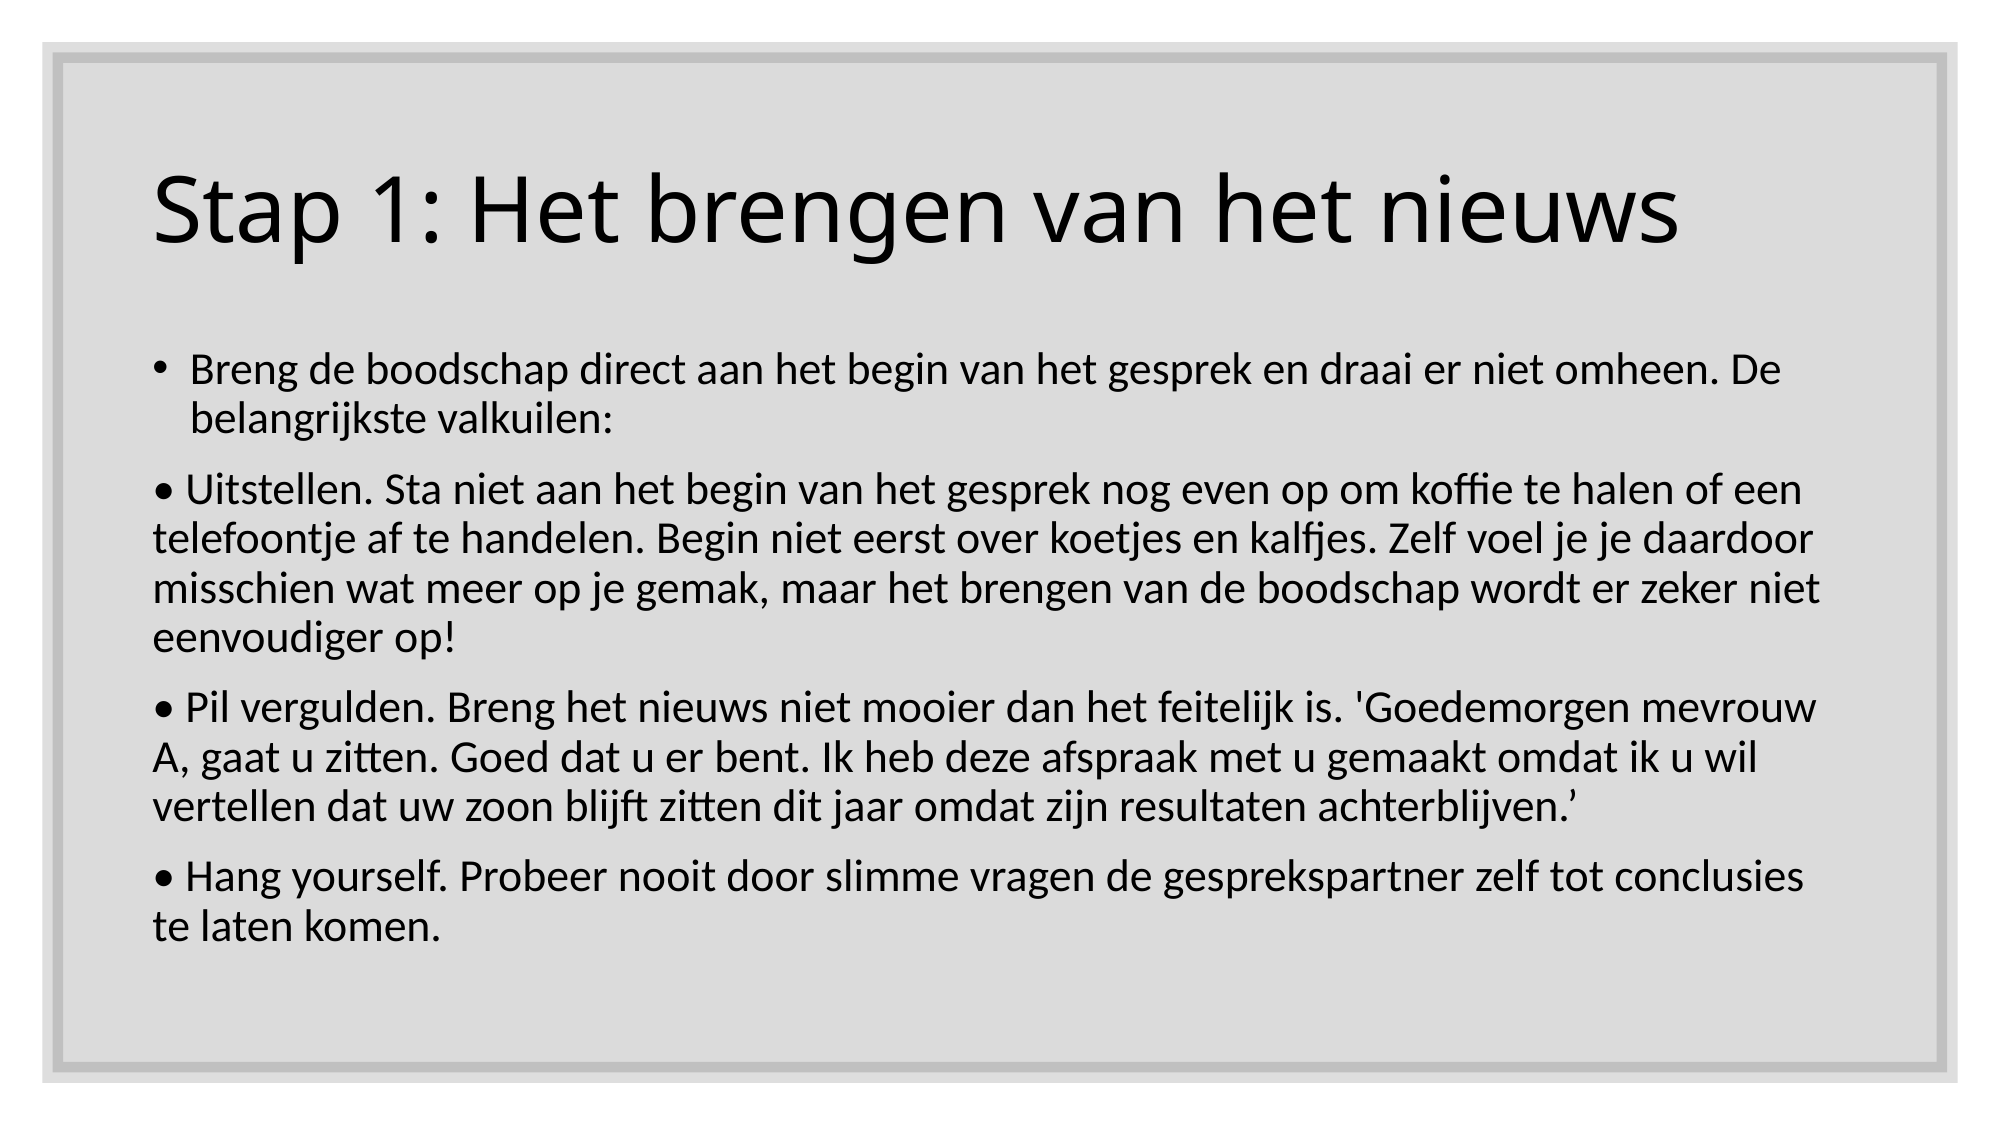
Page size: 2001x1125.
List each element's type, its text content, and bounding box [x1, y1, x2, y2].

list Breng de boodschap direct aan het begin van het gesprek en draai er niet omheen. De belangrijkste valkuilen: • Uitstellen. Sta niet aan het begin van het gesprek nog even op om koffie te halen of een telefoontje af te handelen. Begin niet eerst over koetjes en kalfjes. Zelf voel je je daardoor misschien wat meer op je gemak, maar het brengen van de boodschap wordt er zeker niet eenvoudiger op! • Pil vergulden. Breng het nieuws niet mooier dan het feitelijk is. 'Goedemorgen mevrouw A, gaat u zitten. Goed dat u er bent. Ik heb deze afspraak met u gemaakt omdat ik u wil vertellen dat uw zoon blijft zitten dit jaar omdat zijn resultaten achterblijven.’ • Hang yourself. Probeer nooit door slimme vragen de gesprekspartner zelf tot conclusies te laten komen. [137, 337, 1863, 973]
title Stap 1: Het brengen van het nieuws [137, 103, 1863, 322]
text_box [52, 51, 1948, 1073]
